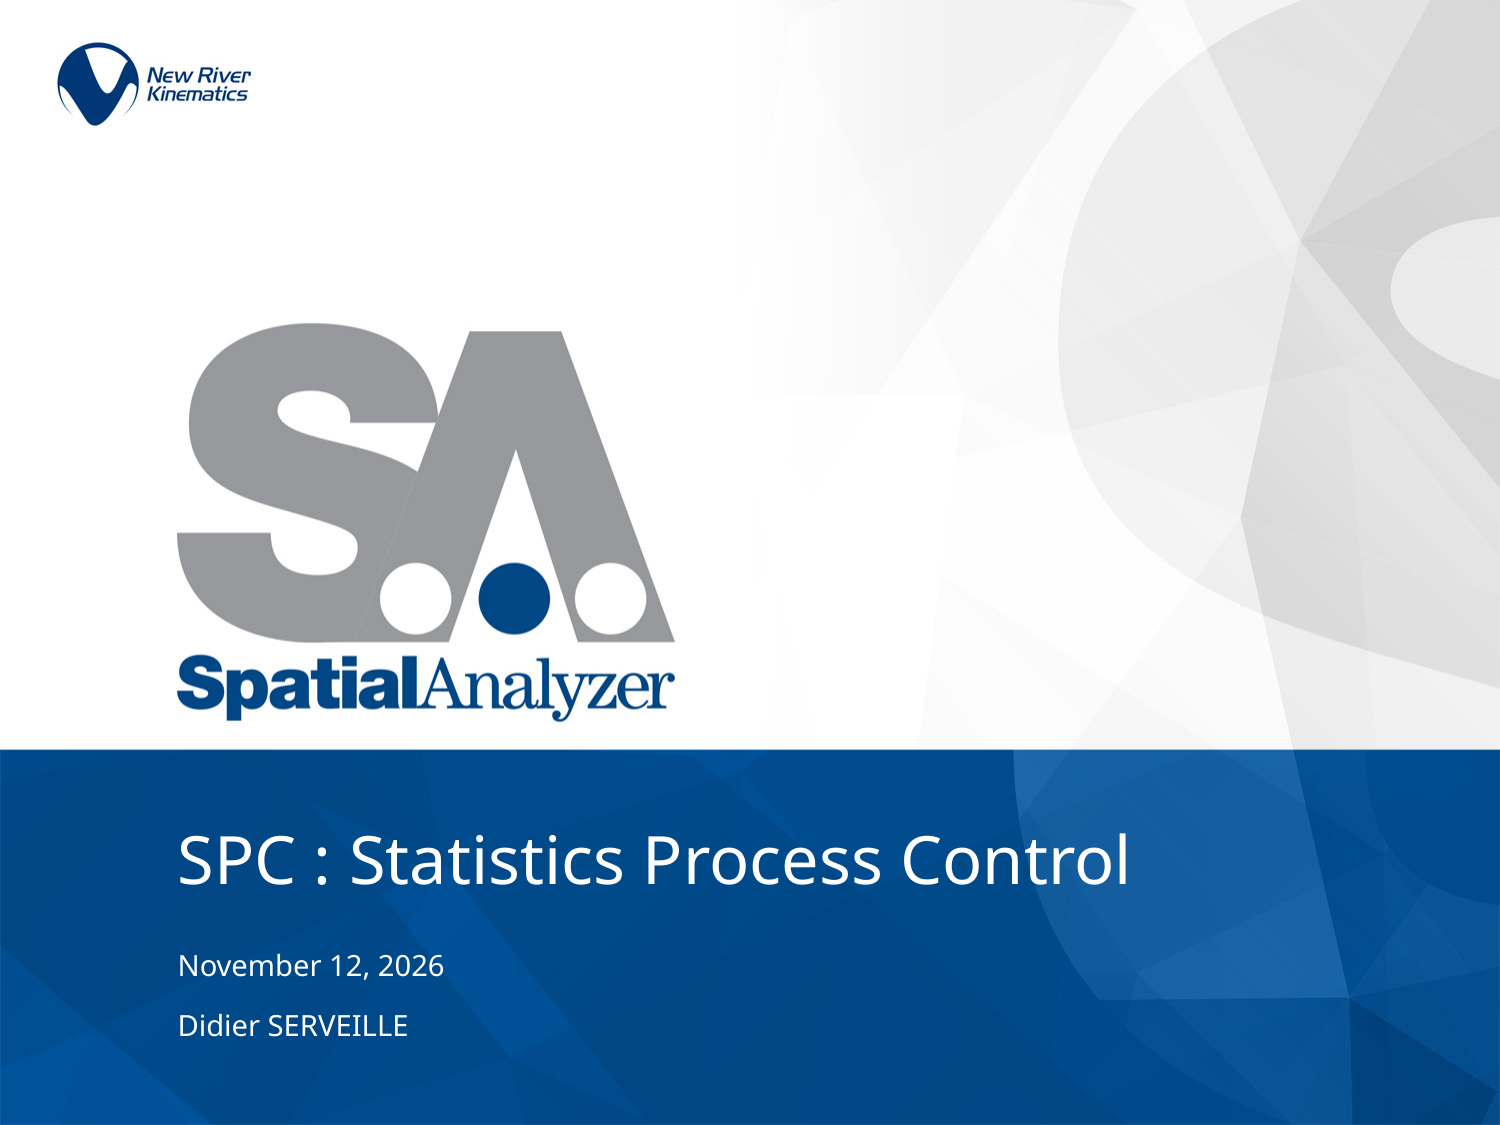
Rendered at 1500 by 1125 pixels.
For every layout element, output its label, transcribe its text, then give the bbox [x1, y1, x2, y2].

picture [0, 0, 1500, 1125]
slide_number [162, 937, 463, 998]
subtitle Didier SERVEILLE [162, 999, 1182, 1063]
title SPC : Statistics Process Control [162, 787, 1400, 929]
